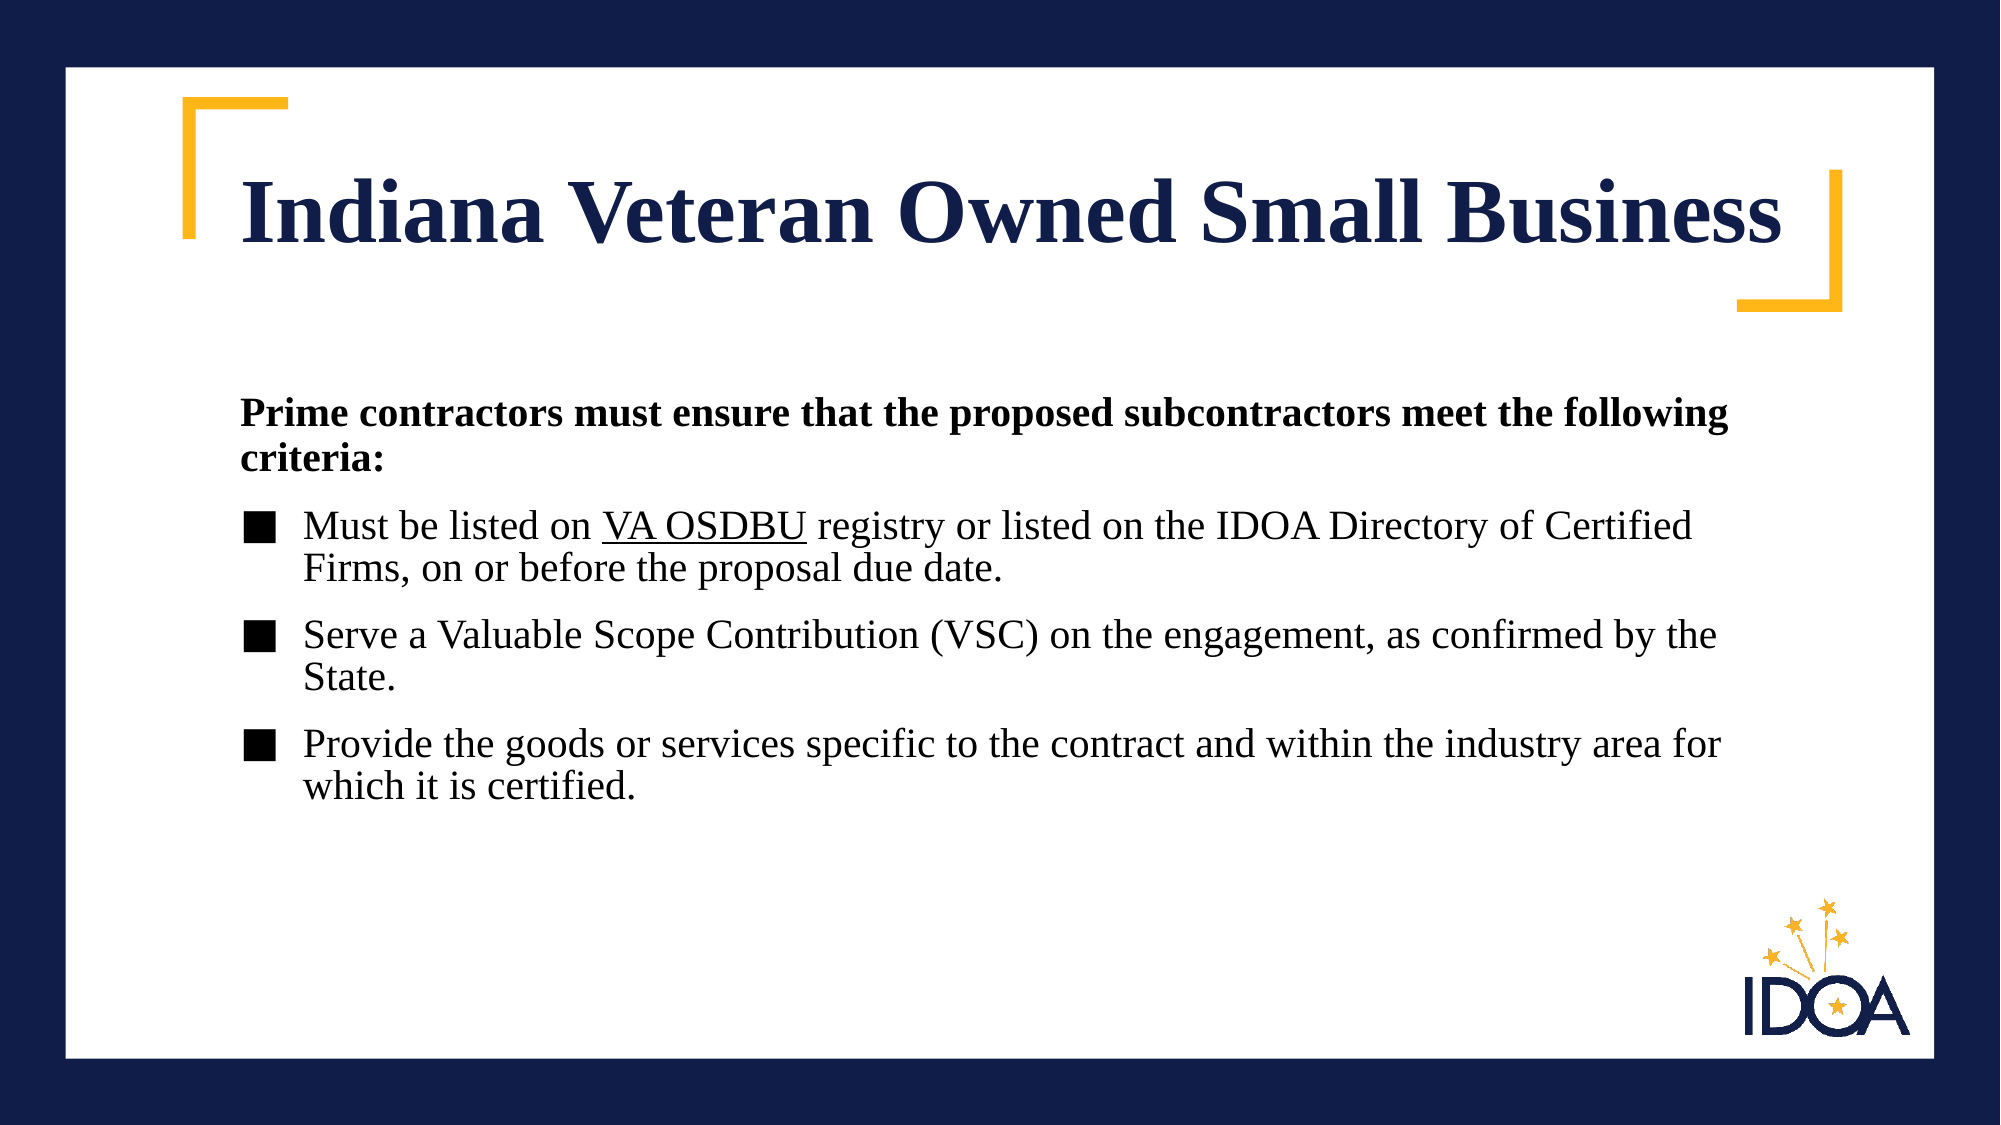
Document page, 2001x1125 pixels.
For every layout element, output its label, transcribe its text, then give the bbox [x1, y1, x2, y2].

title Indiana Veteran Owned Small Business [225, 142, 1818, 279]
text_box Prime contractors must ensure that the proposed subcontractors meet the following criteria: Must be listed on VA OSDBU registry or listed on the IDOA Directory of Certified Firms, on or before the proposal due date. Serve a Valuable Scope Contribution (VSC) on the engagement, as confirmed by the State. Provide the goods or services specific to the contract and within the industry area for which it is certified. [224, 383, 1800, 851]
picture [1702, 857, 1959, 1114]
